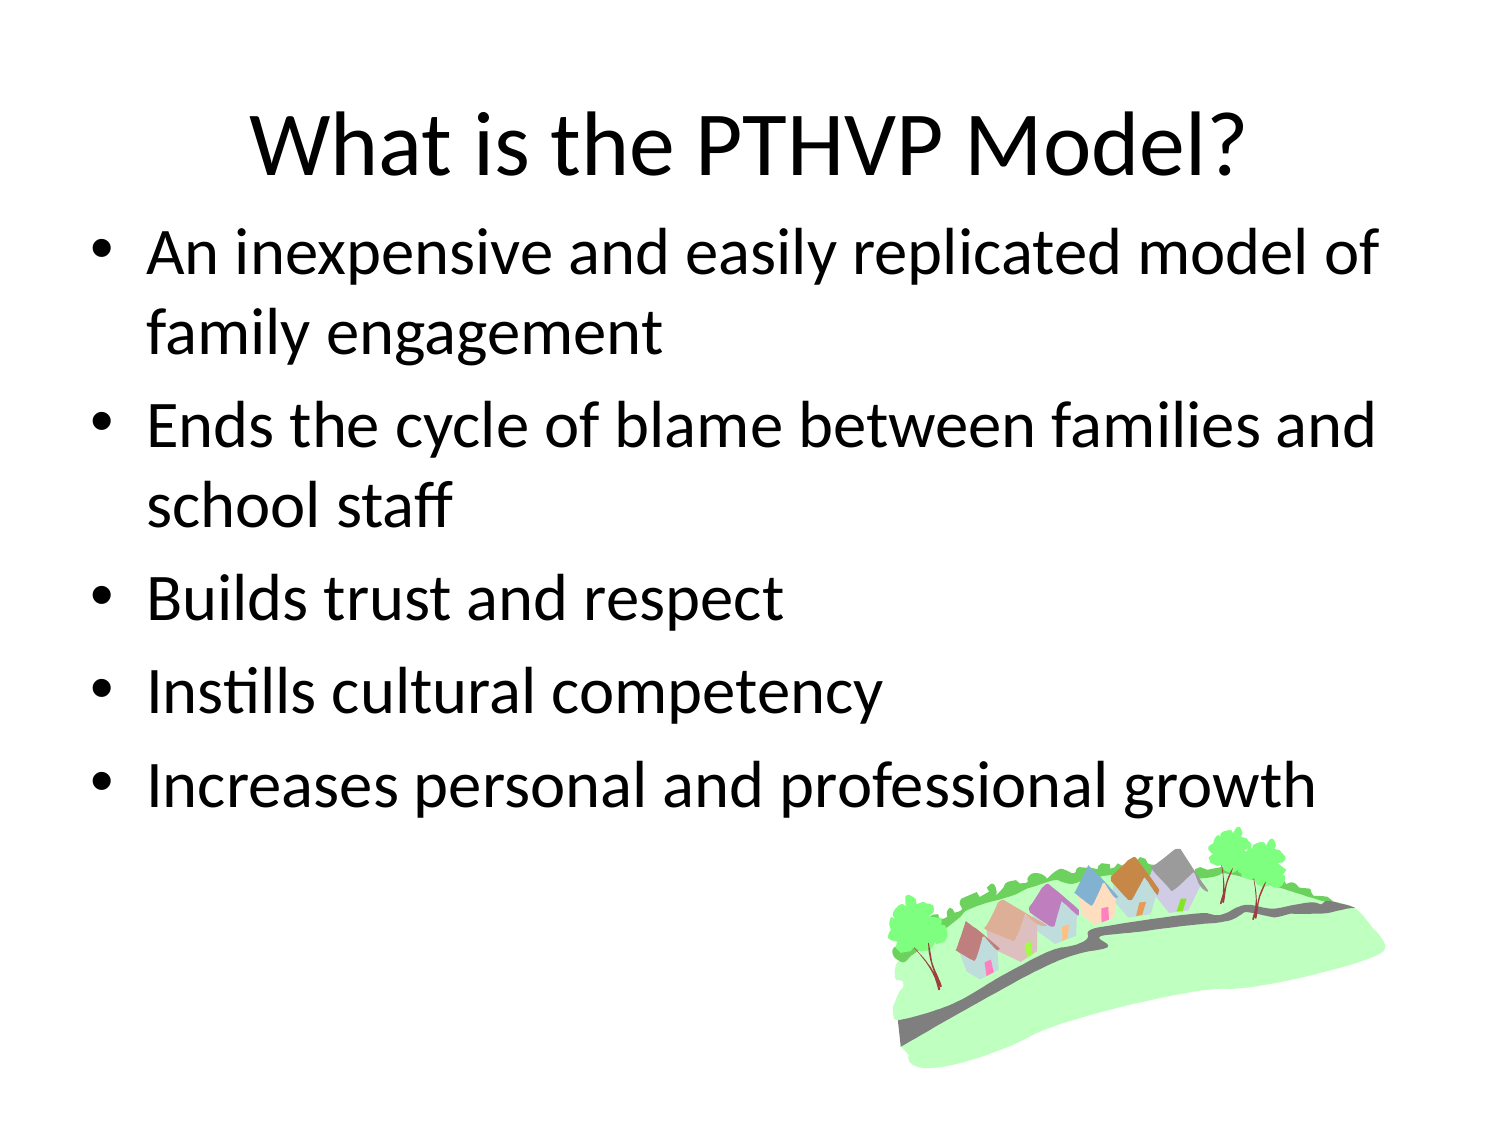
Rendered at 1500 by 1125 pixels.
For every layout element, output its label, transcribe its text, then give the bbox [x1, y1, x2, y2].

title What is the PTHVP Model? [75, 45, 1425, 200]
list An inexpensive and easily replicated model of family engagement Ends the cycle of blame between families and school staff Builds trust and respect Instills cultural competency Increases personal and professional growth [75, 200, 1425, 1005]
picture [887, 824, 1391, 1086]
